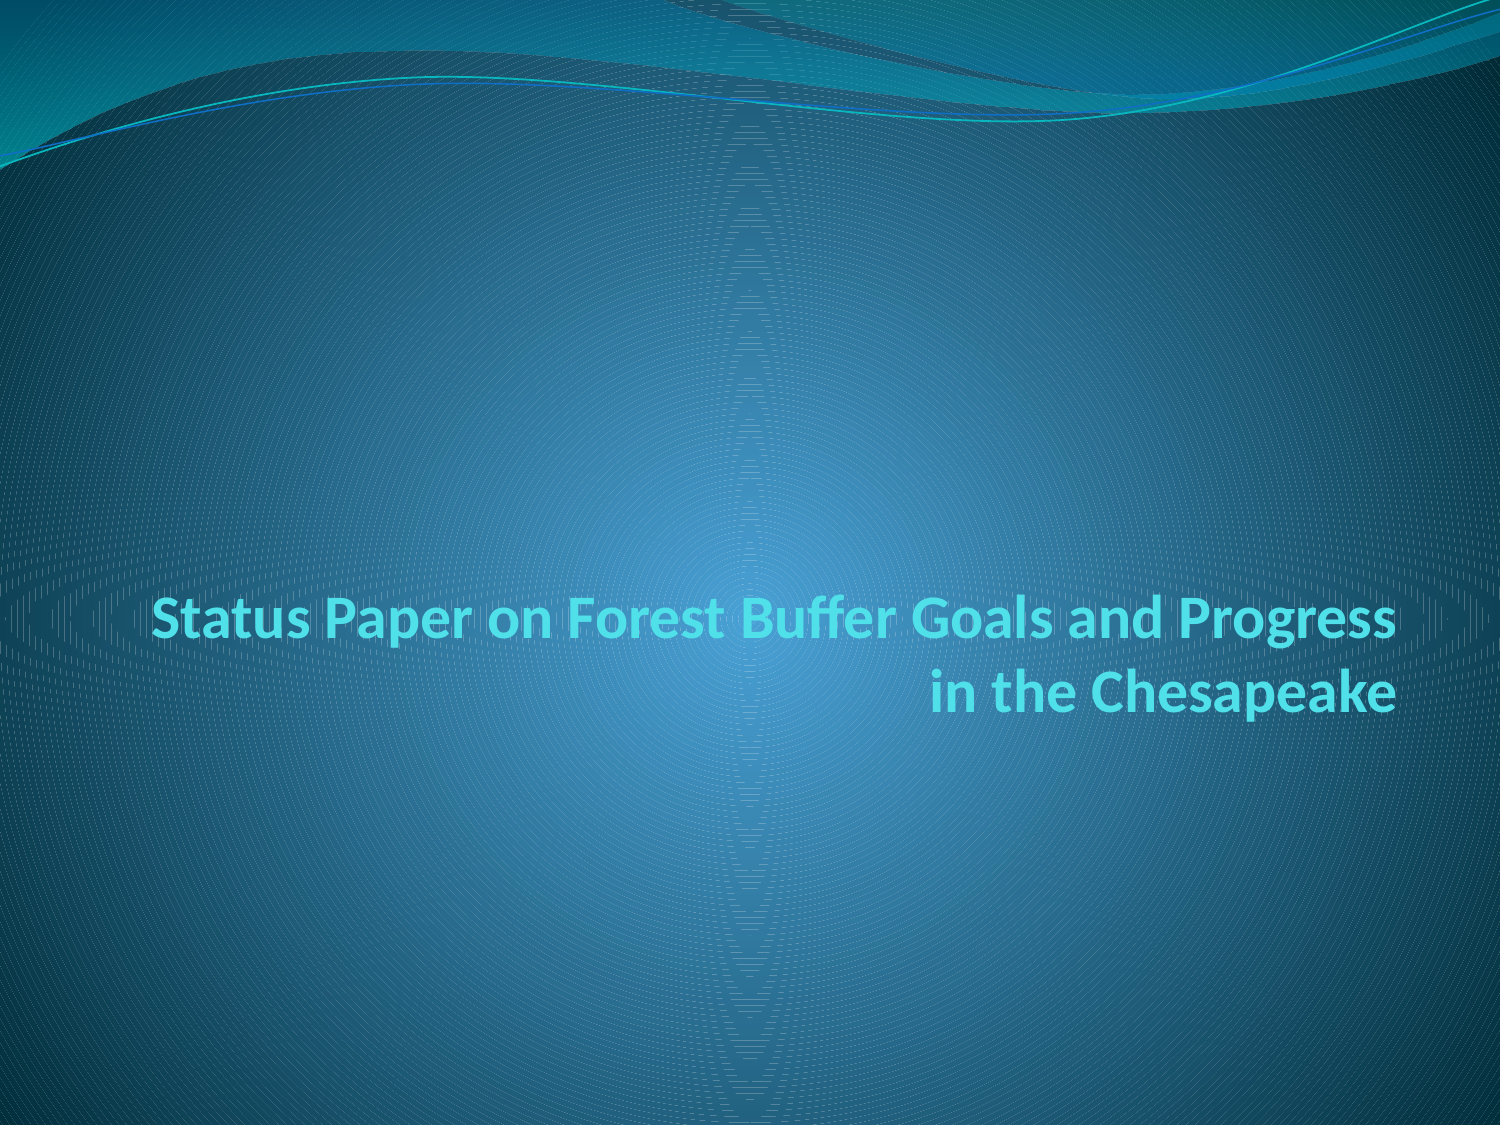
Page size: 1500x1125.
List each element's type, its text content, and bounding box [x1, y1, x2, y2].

title Status Paper on Forest Buffer Goals and Progress in the Chesapeake [112, 425, 1401, 725]
